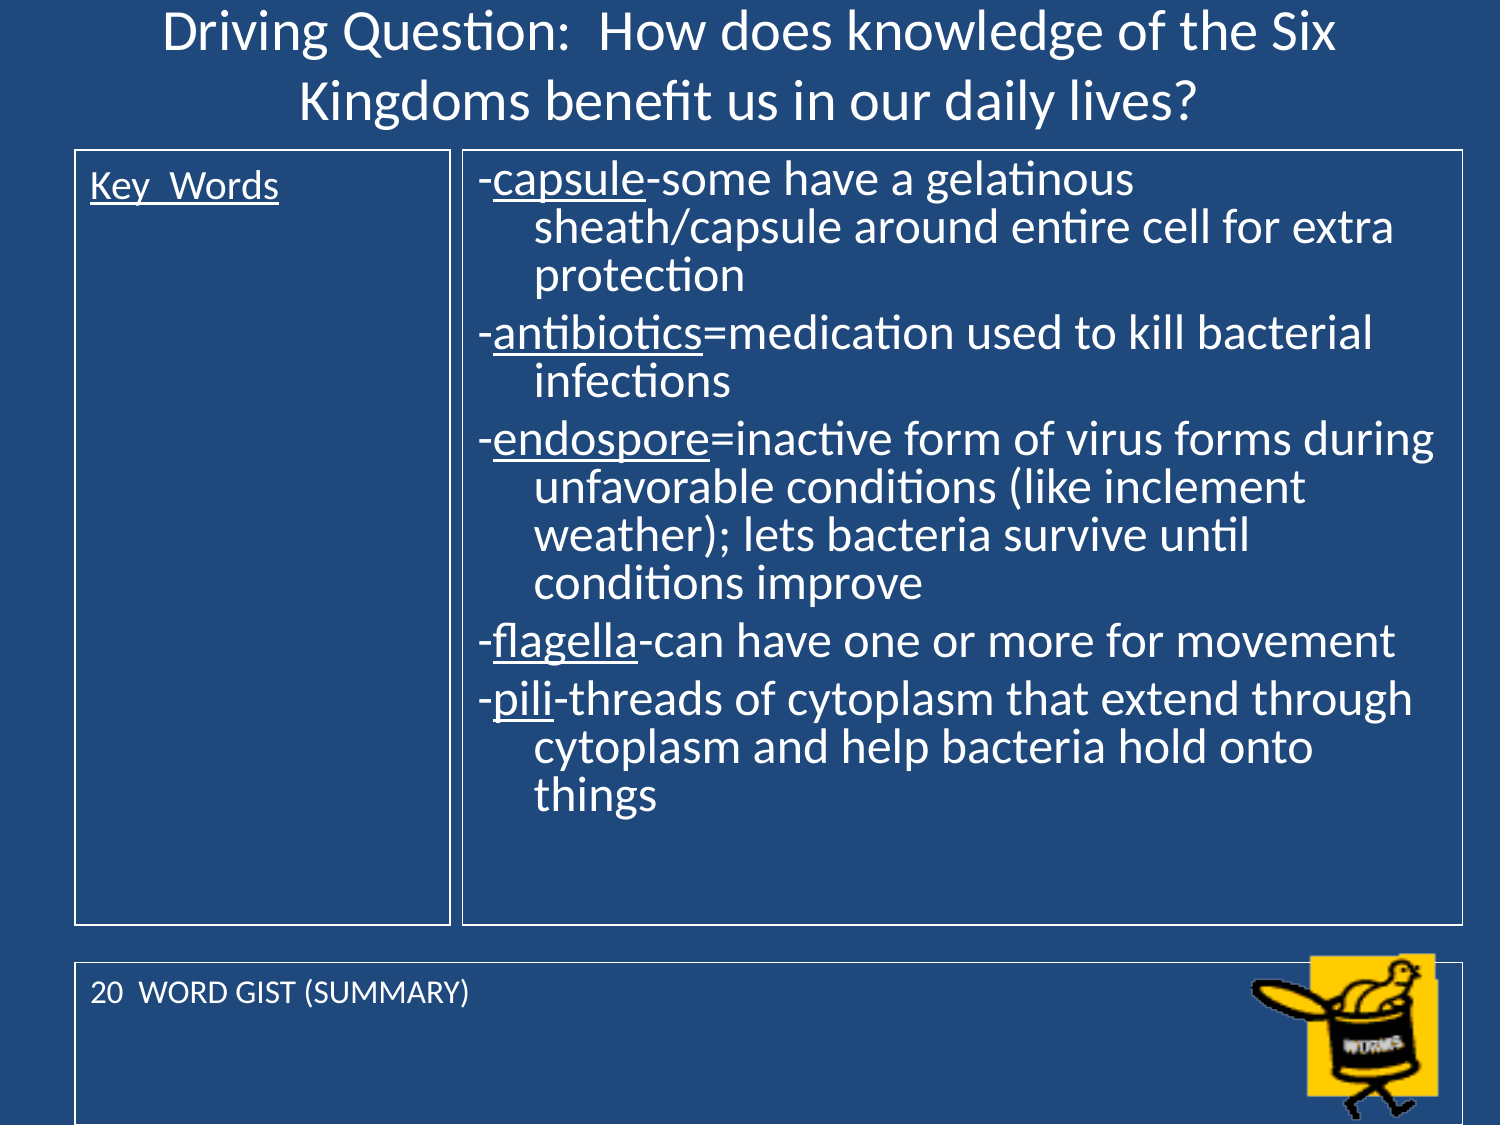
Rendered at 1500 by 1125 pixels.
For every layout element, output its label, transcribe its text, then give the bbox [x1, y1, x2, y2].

title Driving Question: How does knowledge of the Six Kingdoms benefit us in our daily lives? [74, 0, 1426, 126]
list -capsule-some have a gelatinous sheath/capsule around entire cell for extra protection -antibiotics=medication used to kill bacterial infections -endospore=inactive form of virus forms during unfavorable conditions (like inclement weather); lets bacteria survive until conditions improve -flagella-can have one or more for movement -pili-threads of cytoplasm that extend through cytoplasm and help bacteria hold onto things [462, 149, 1463, 926]
list 20 WORD GIST (SUMMARY) [1454, 962, 1463, 1125]
list Key Words [74, 149, 451, 926]
picture [1249, 924, 1451, 1125]
list 20 WORD GIST (SUMMARY) [74, 962, 1244, 1125]
